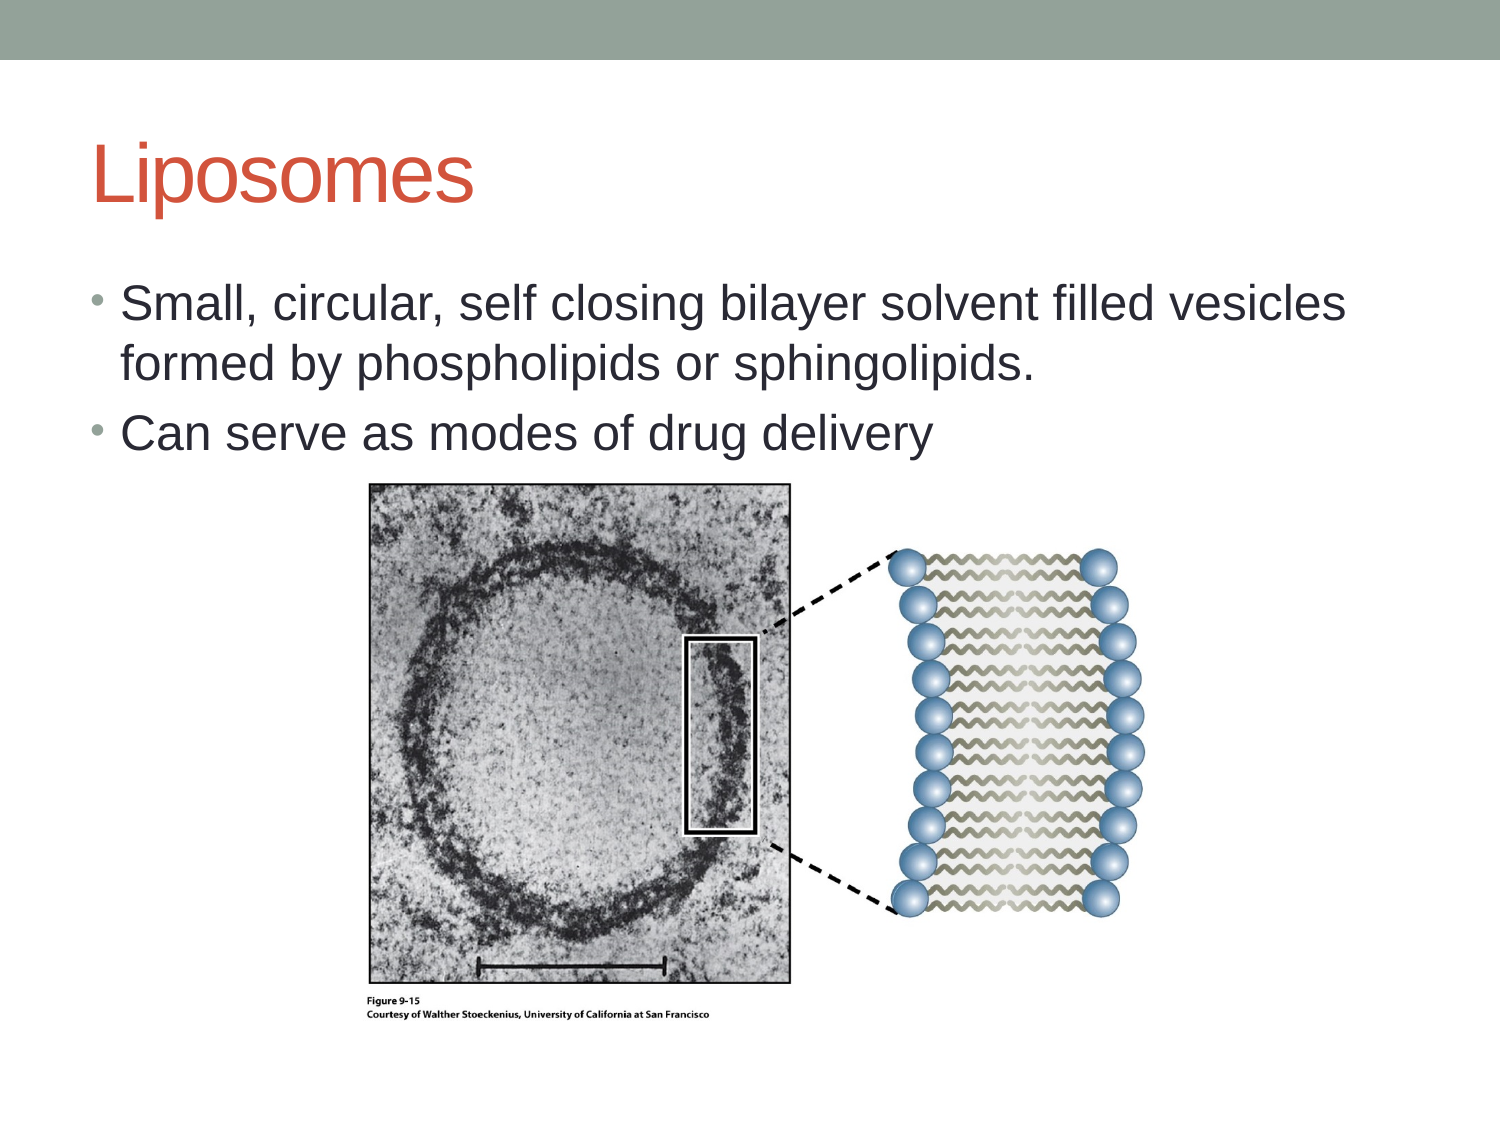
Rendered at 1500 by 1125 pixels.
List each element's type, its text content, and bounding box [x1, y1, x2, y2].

title Liposomes [75, 87, 1425, 250]
list Small, circular, self closing bilayer solvent filled vesicles formed by phospholipids or sphingolipids. Can serve as modes of drug delivery [75, 262, 1425, 1063]
picture [362, 474, 1152, 1023]
